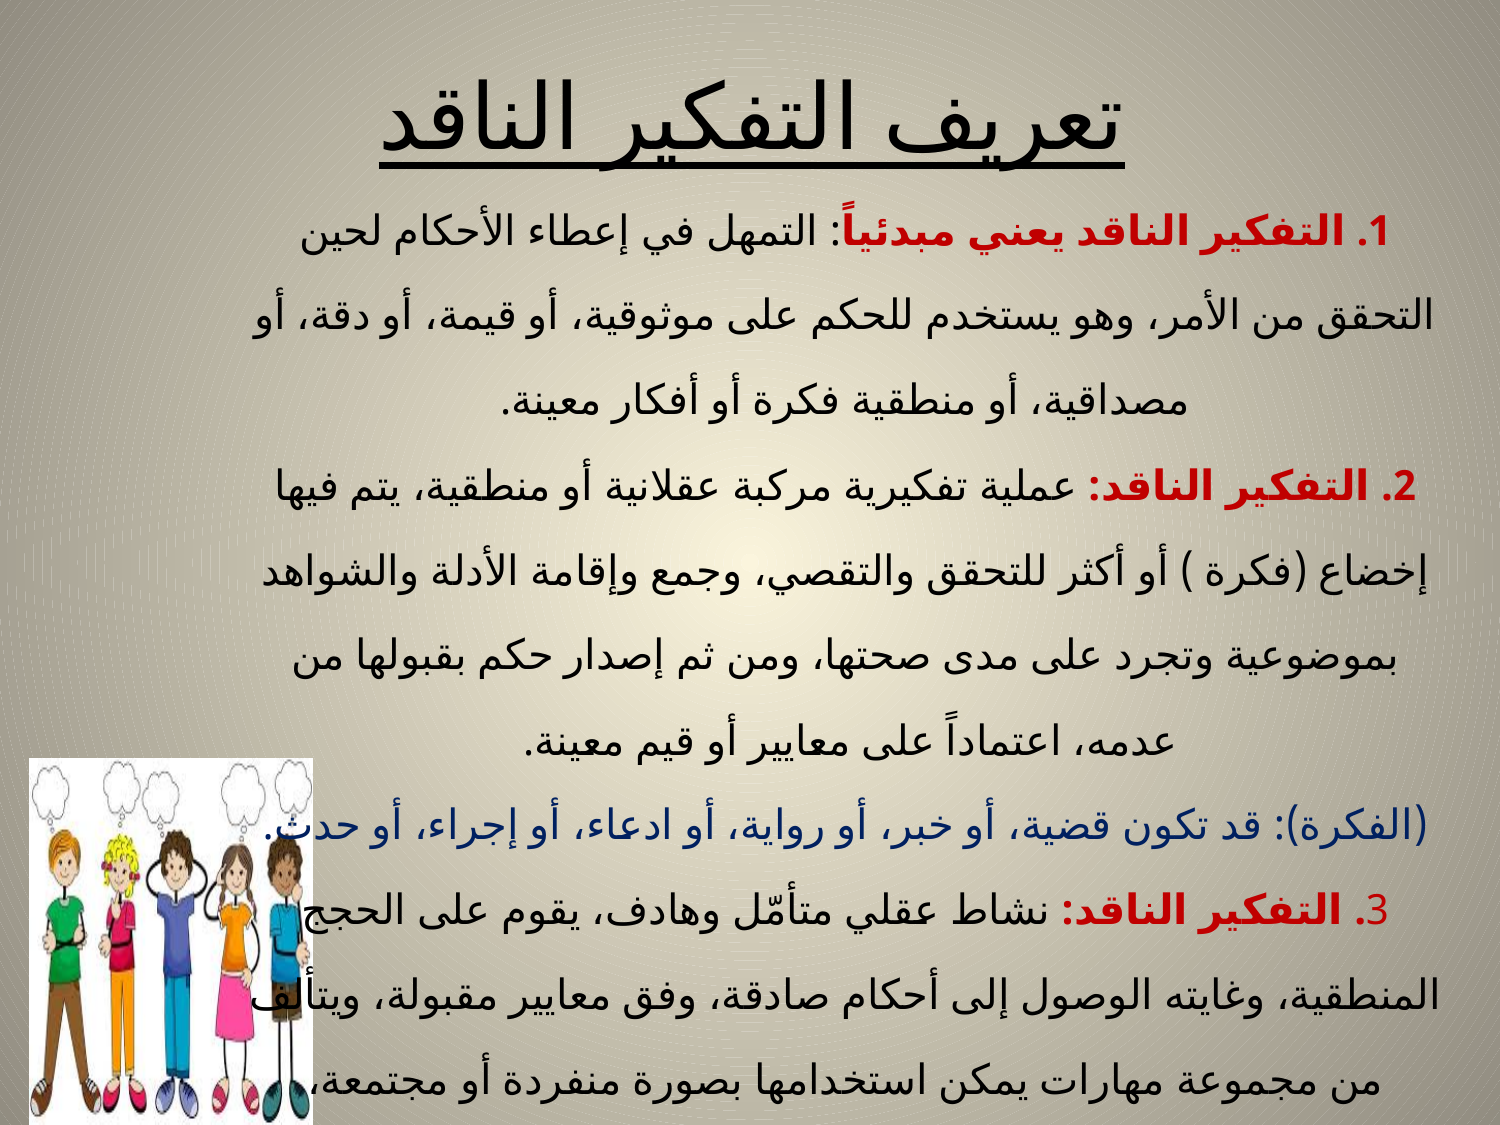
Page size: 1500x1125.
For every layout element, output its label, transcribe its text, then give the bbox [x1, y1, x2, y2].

list 1. التفكير الناقد يعني مبدئياً: التمهل في إعطاء الأحكام لحين التحقق من الأمر، وهو يستخدم للحكم على موثوقية، أو قيمة، أو دقة، أو مصداقية، أو منطقية فكرة أو أفكار معينة. 2. التفكير الناقد: عملية تفكيرية مركبة عقلانية أو منطقية، يتم فيها إخضاع (فكرة ) أو أكثر للتحقق والتقصي، وجمع وإقامة الأدلة والشواهد بموضوعية وتجرد على مدى صحتها، ومن ثم إصدار حكم بقبولها من عدمه، اعتماداً على معايير أو قيم معينة. (الفكرة): قد تكون قضية، أو خبر، أو رواية، أو ادعاء، أو إجراء، أو حدث. 3. التفكير الناقد: نشاط عقلي متأمّل وهادف، يقوم على الحجج المنطقية، وغايته الوصول إلى أحكام صادقة، وفق معايير مقبولة، ويتألف من مجموعة مهارات يمكن استخدامها بصورة منفردة أو مجتمعة، وتصنف ضمن ثلاث فئات، التحليل والتركيب والتقويم. [230, 160, 1461, 1106]
title تعريف التفكير الناقد [76, 19, 1427, 207]
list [29, 758, 314, 1125]
